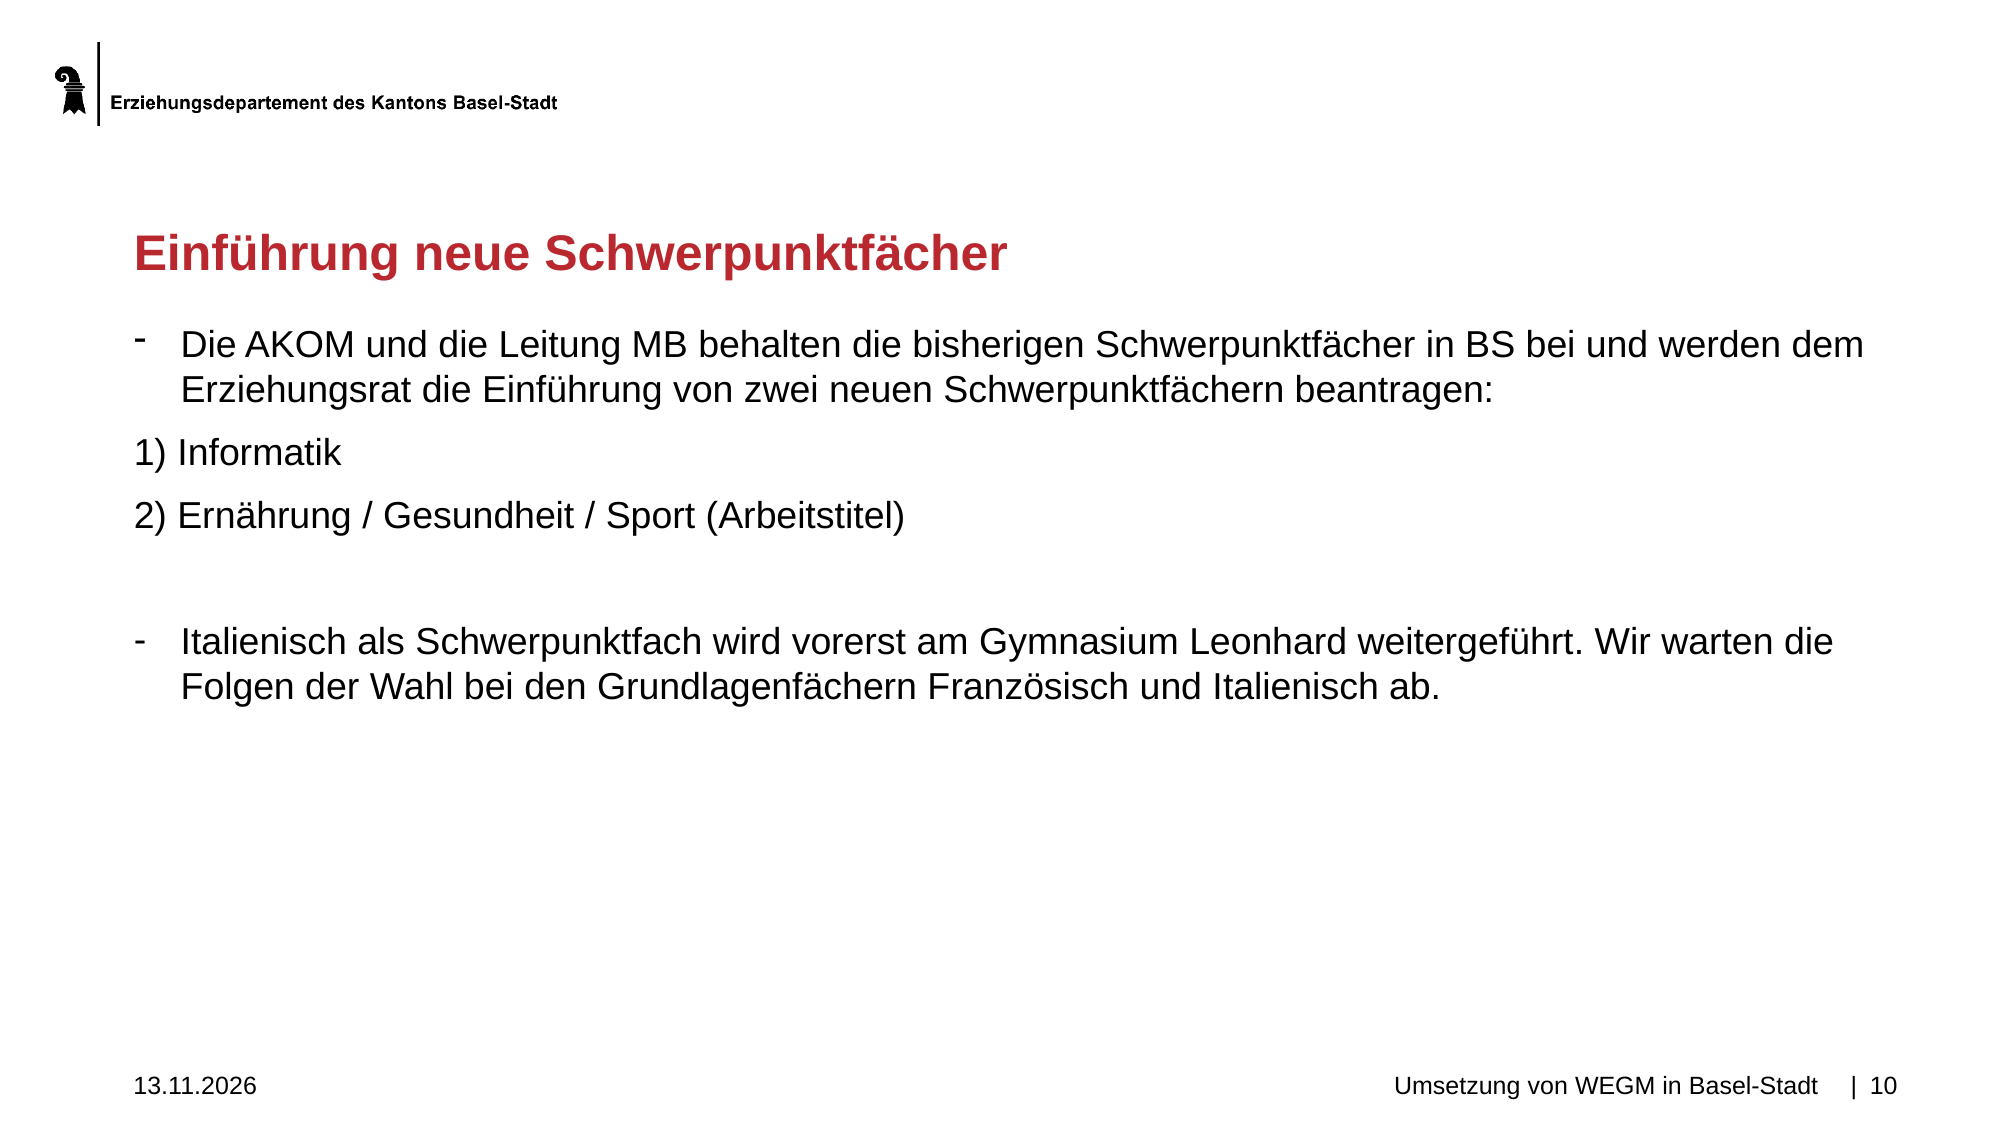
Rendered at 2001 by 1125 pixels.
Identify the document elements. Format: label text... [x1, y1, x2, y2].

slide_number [133, 1064, 567, 1125]
footer Umsetzung von WEGM in Basel-Stadt [598, 1064, 1820, 1125]
title Einführung neue Schwerpunktfächer [133, 219, 1914, 281]
slide_number | 10 [1850, 1064, 2000, 1125]
picture [54, 42, 557, 126]
list Die AKOM und die Leitung MB behalten die bisherigen Schwerpunktfächer in BS bei und werden dem Erziehungsrat die Einführung von zwei neuen Schwerpunktfächern beantragen: 1) Informatik 2) Ernährung / Gesundheit / Sport (Arbeitstitel) Italienisch als Schwerpunktfach wird vorerst am Gymnasium Leonhard weitergeführt. Wir warten die Folgen der Wahl bei den Grundlagenfächern Französisch und Italienisch ab. [133, 320, 1914, 1018]
